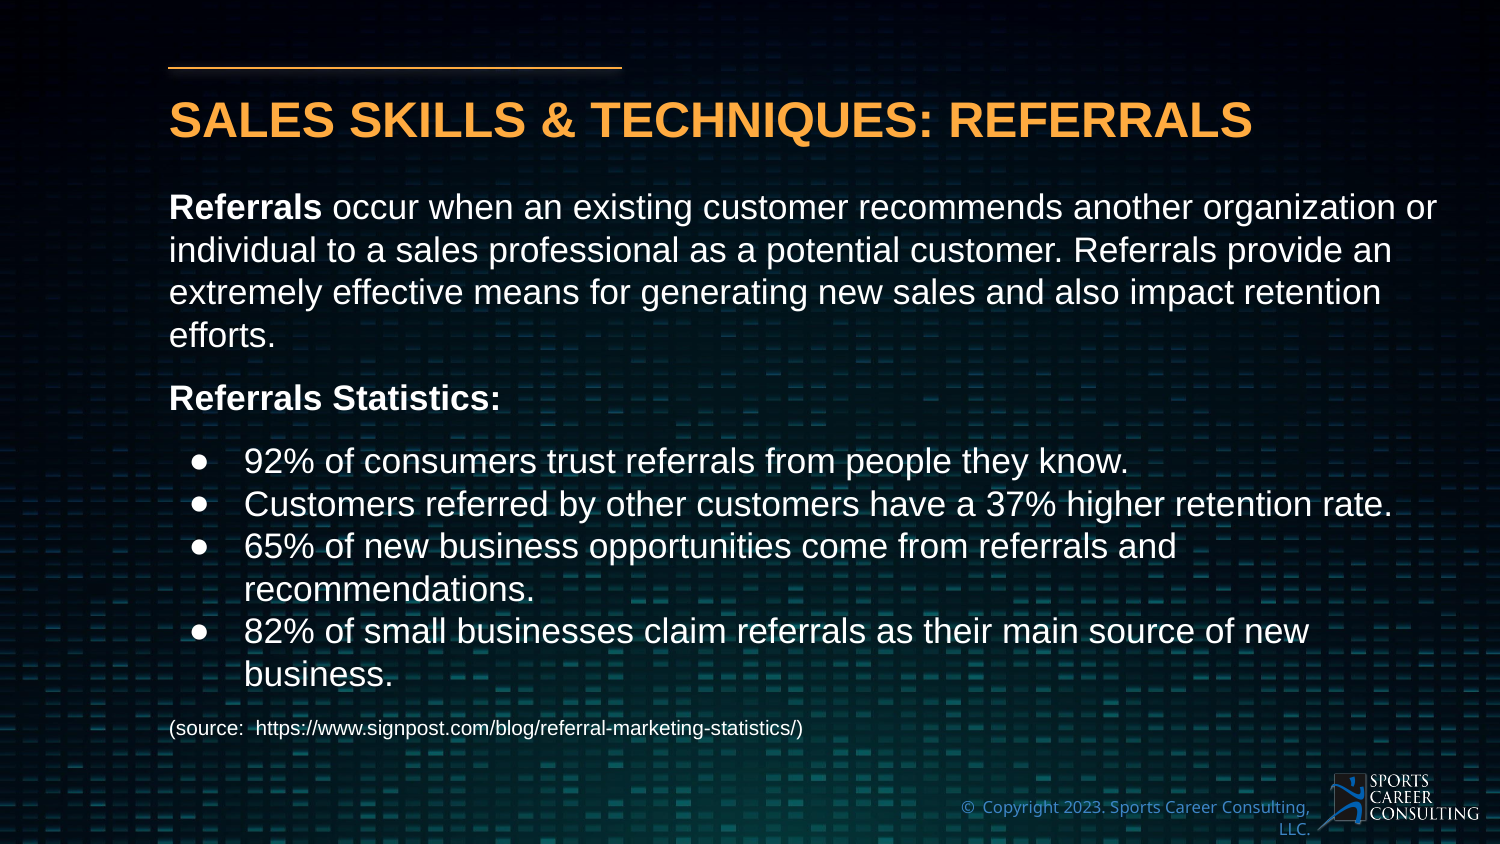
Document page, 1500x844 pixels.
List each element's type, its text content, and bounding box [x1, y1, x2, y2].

text_box © Copyright 2023. Sports Career Consulting, LLC. [914, 769, 1326, 844]
picture [0, 0, 1500, 844]
list Referrals occur when an existing customer recommends another organization or individual to a sales professional as a potential customer. Referrals provide an extremely effective means for generating new sales and also impact retention efforts. Referrals Statistics: 92% of consumers trust referrals from people they know. Customers referred by other customers have a 37% higher retention rate. 65% of new business opportunities come from referrals and recommendations. 82% of small businesses claim referrals as their main source of new business. (source: https://www.signpost.com/blog/referral-marketing-statistics/) [153, 169, 1469, 753]
title SALES SKILLS & TECHNIQUES: REFERRALS [153, 72, 1469, 169]
